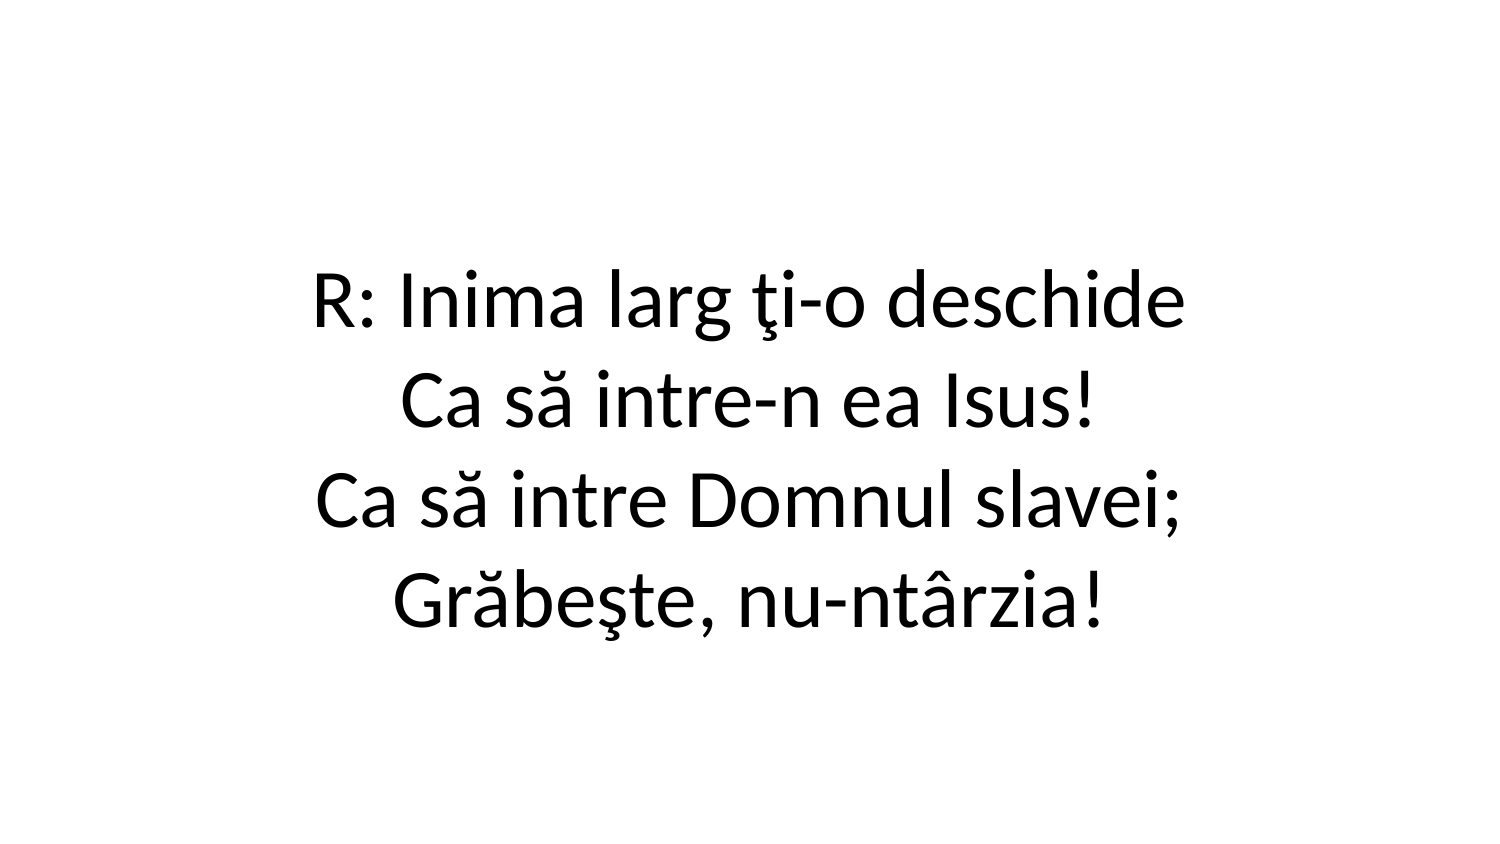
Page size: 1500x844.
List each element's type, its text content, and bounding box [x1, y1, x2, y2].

text_box R: Inima larg ţi-o deschide Ca să intre-n ea Isus! Ca să intre Domnul slavei; Grăbeşte, nu-ntârzia! [296, 192, 1204, 652]
